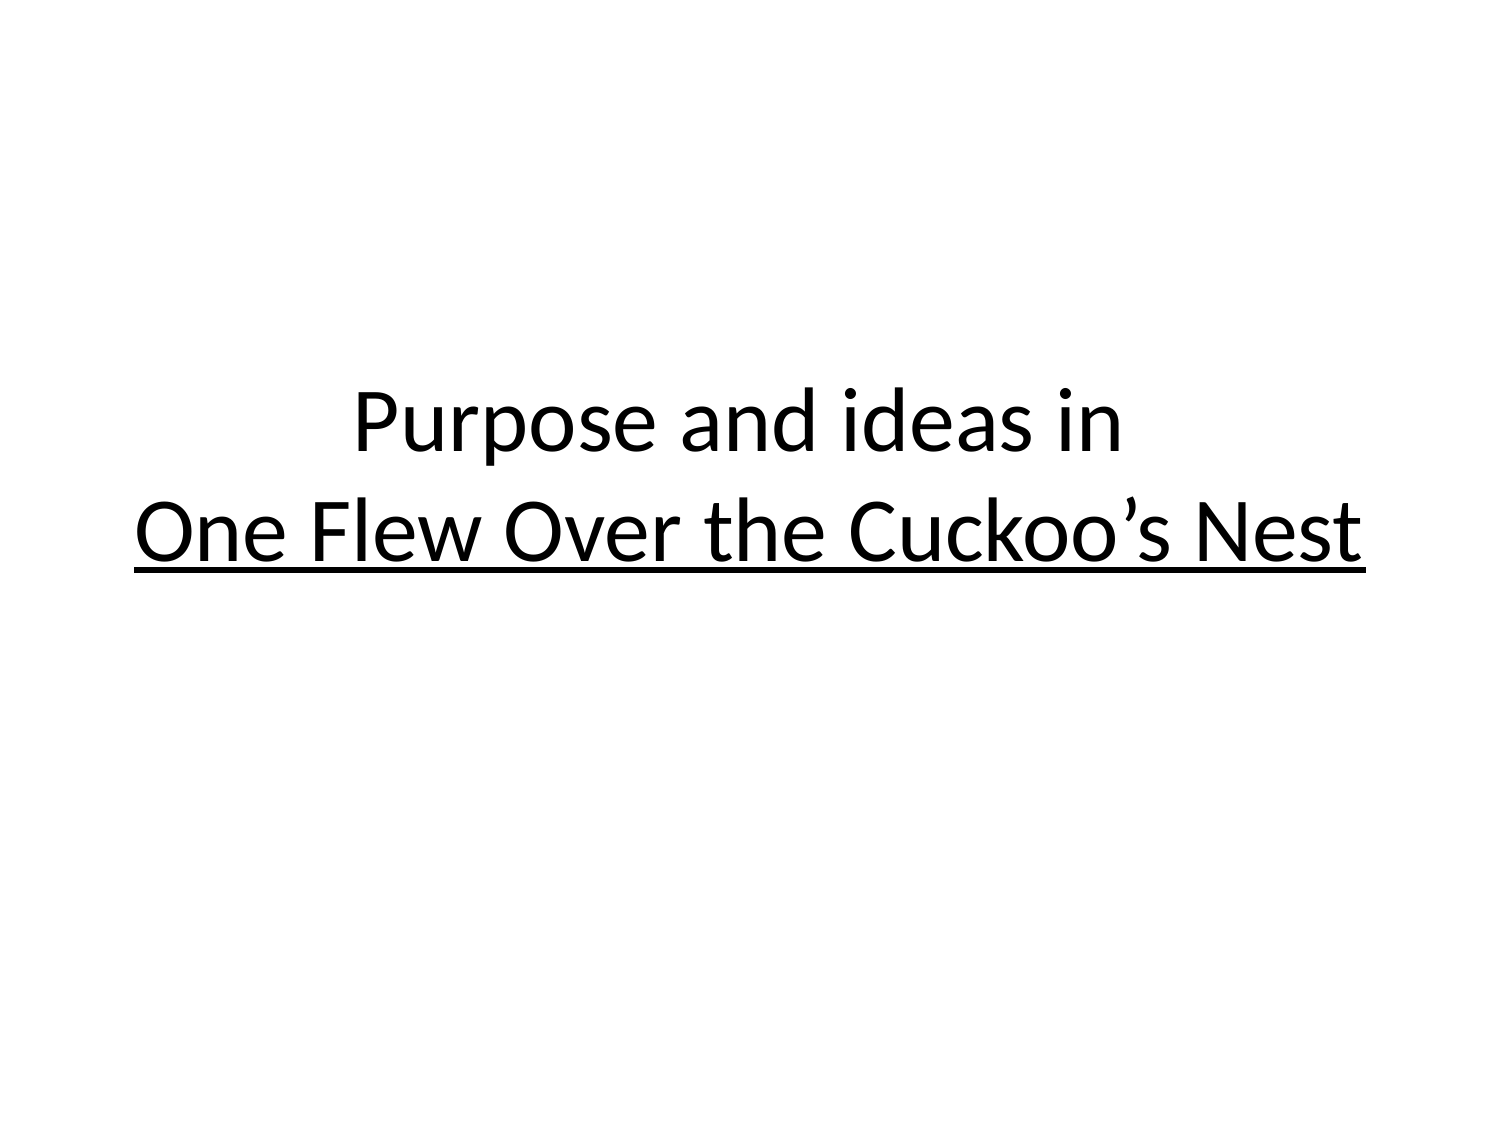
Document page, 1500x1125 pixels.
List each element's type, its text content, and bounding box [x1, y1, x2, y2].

title Purpose and ideas in One Flew Over the Cuckoo’s Nest [112, 349, 1388, 591]
